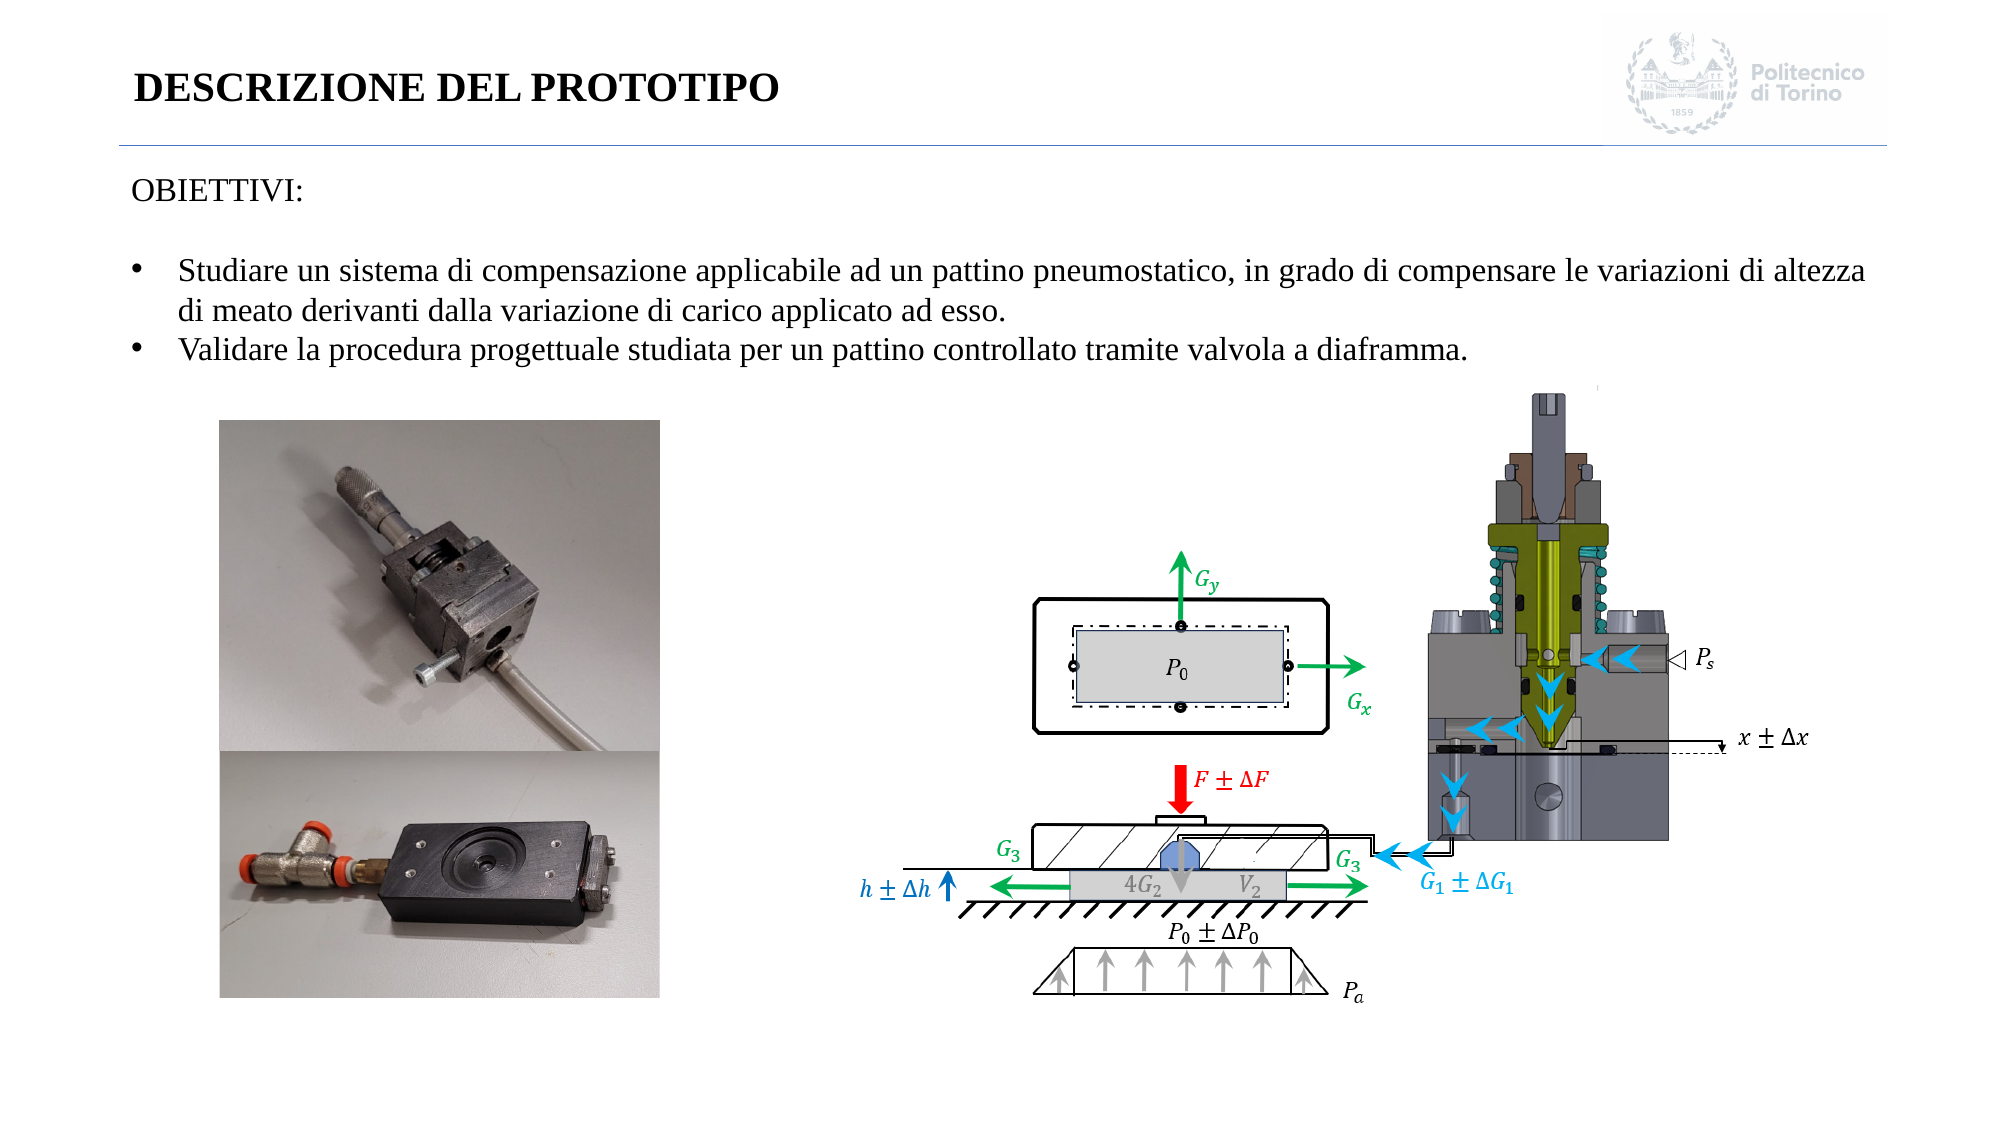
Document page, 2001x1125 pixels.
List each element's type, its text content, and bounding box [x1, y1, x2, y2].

text_box DESCRIZIONE DEL PROTOTIPO [119, 52, 808, 117]
picture [1602, 13, 1887, 146]
picture [219, 420, 660, 998]
text_box OBIETTIVI: Studiare un sistema di compensazione applicabile ad un pattino pneumostatico, in grado di compensare le variazioni di altezza di meato derivanti dalla variazione di carico applicato ad esso. Validare la procedura progettuale studiata per un pattino controllato tramite valvola a diaframma. [116, 160, 1884, 375]
picture [836, 377, 1829, 1018]
